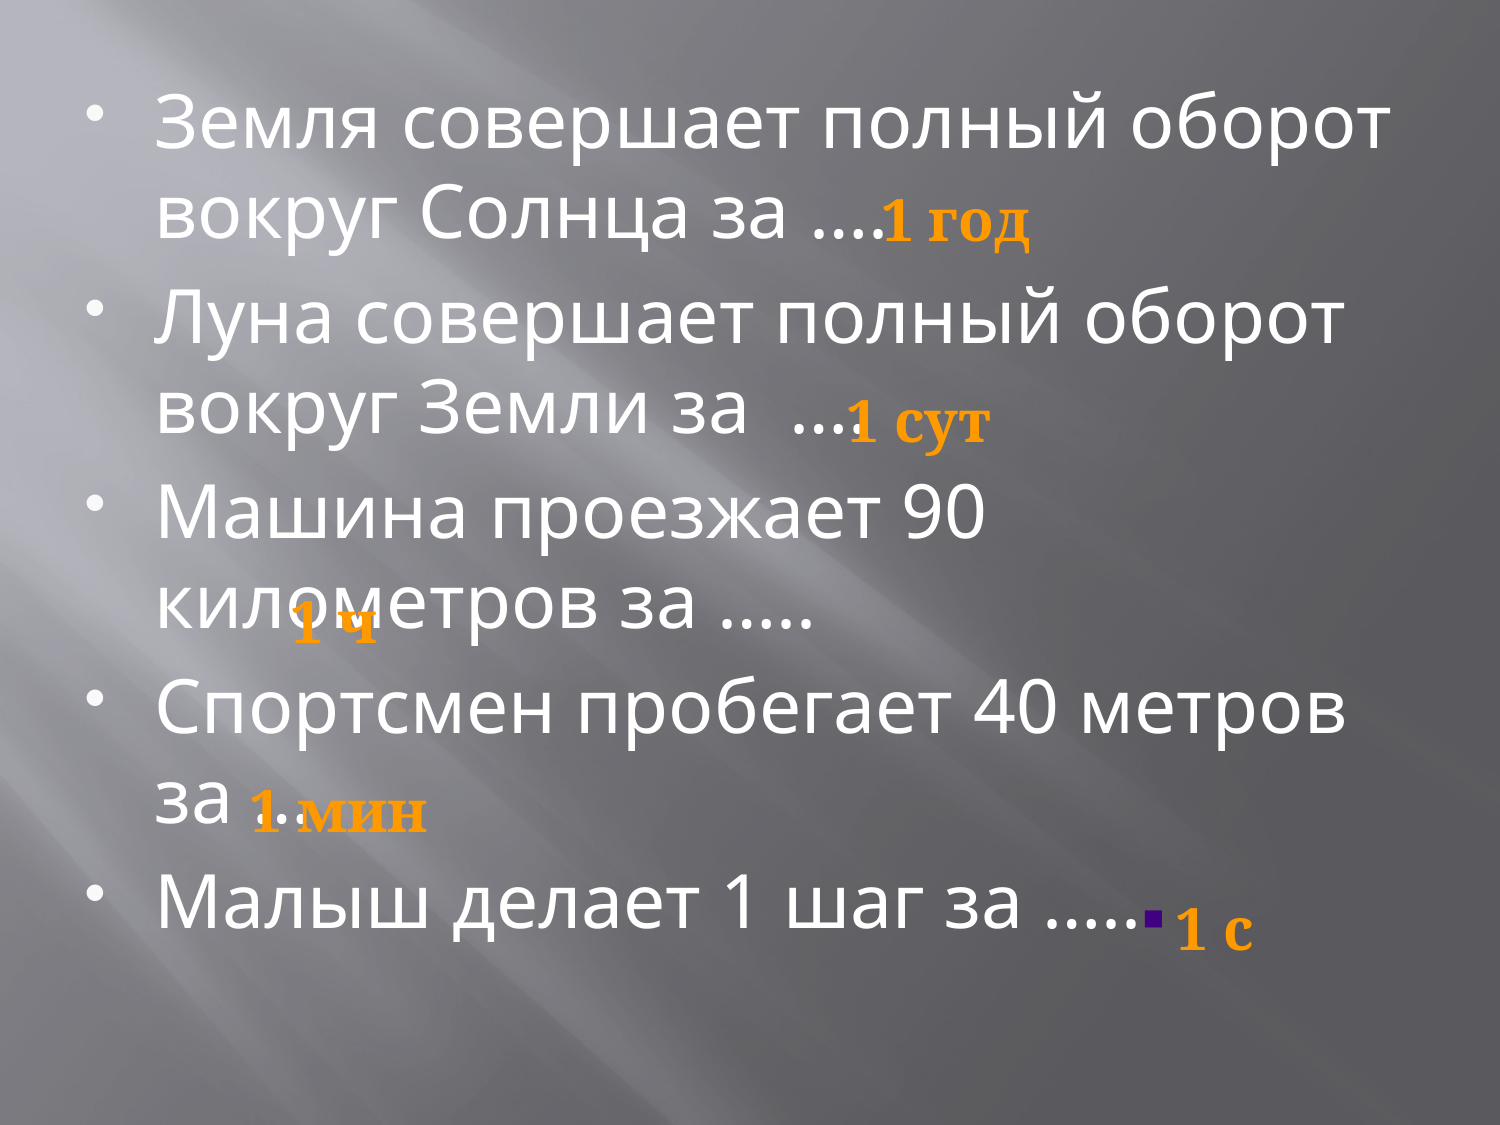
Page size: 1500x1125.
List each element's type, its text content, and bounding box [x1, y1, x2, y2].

text_box 1 год [866, 176, 1046, 261]
text_box 1 мин [234, 766, 443, 852]
text_box 1 ч [275, 577, 393, 663]
text_box 1 с [1125, 884, 1269, 970]
text_box 1 сут [831, 376, 1007, 462]
list Земля совершает полный оборот вокруг Солнца за …. Луна совершает полный оборот вокруг Земли за …. Машина проезжает 90 километров за ….. Спортсмен пробегает 40 метров за … Малыш делает 1 шаг за ….. [49, 66, 1451, 1024]
